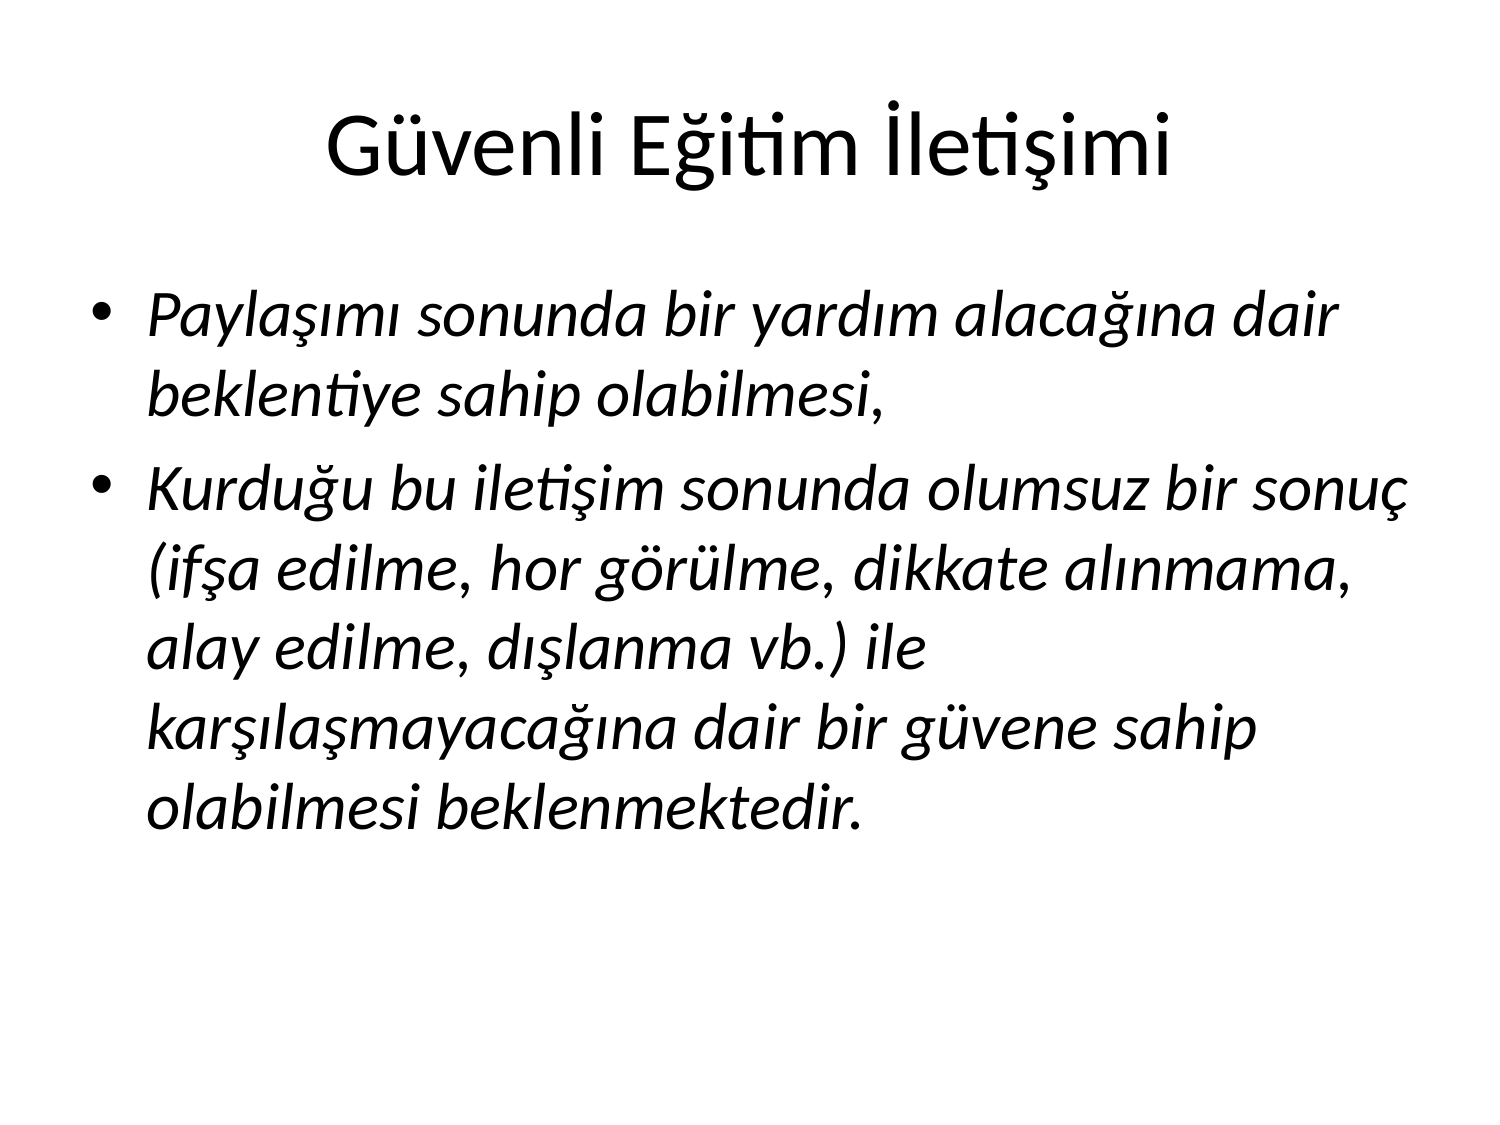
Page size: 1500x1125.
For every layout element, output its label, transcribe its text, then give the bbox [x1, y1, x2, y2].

title Güvenli Eğitim İletişimi [75, 45, 1425, 233]
list Paylaşımı sonunda bir yardım alacağına dair beklentiye sahip olabilmesi, Kurduğu bu iletişim sonunda olumsuz bir sonuç (ifşa edilme, hor görülme, dikkate alınmama, alay edilme, dışlanma vb.) ile karşılaşmayacağına dair bir güvene sahip olabilmesi beklenmektedir. [75, 262, 1425, 1005]
